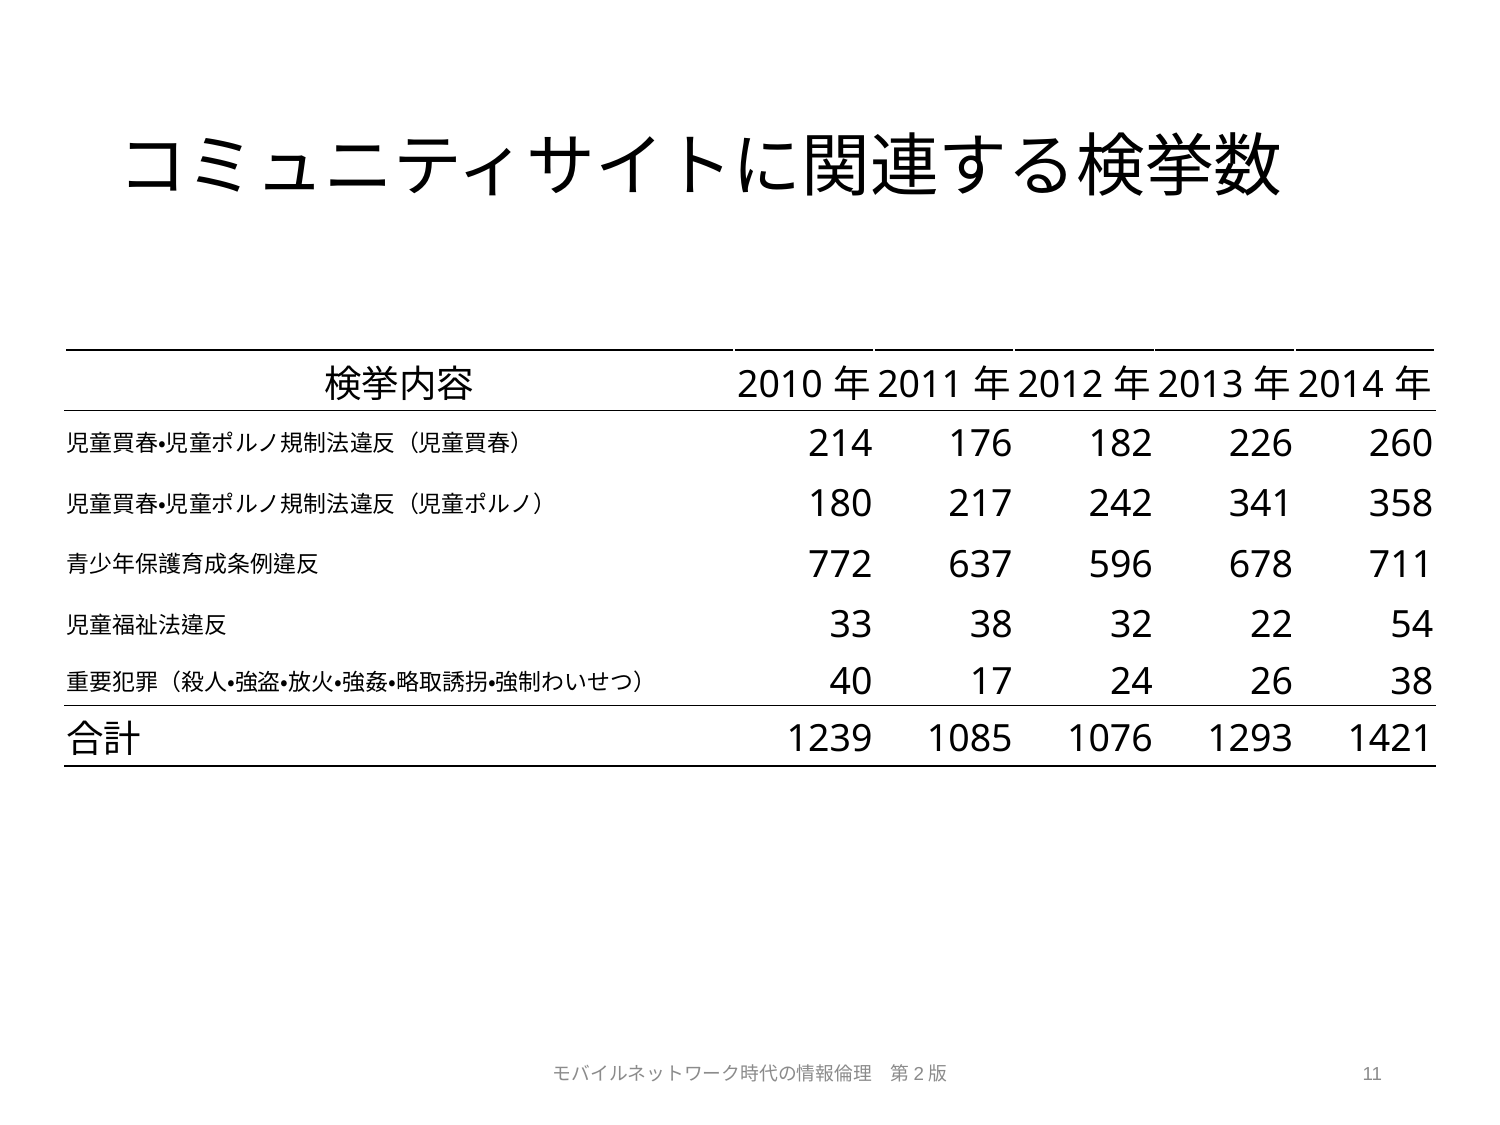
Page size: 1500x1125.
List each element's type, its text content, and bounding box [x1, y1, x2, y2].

table_header 2013年 [1155, 351, 1294, 410]
table_cell 226 [1155, 411, 1294, 470]
table_cell 重要犯罪（殺人・強盗・放火・強姦・略取誘拐・強制わいせつ） [66, 654, 733, 705]
table_cell 214 [735, 411, 873, 470]
table_cell 182 [1015, 411, 1154, 470]
footer モバイルネットワーク時代の情報倫理 第2版 [496, 1042, 1004, 1103]
table_cell 341 [1155, 472, 1294, 531]
table_cell 54 [1296, 593, 1434, 652]
table_cell 合計 [66, 706, 733, 765]
table_header 2012年 [1015, 351, 1154, 410]
table_cell 1421 [1296, 706, 1434, 765]
table_cell 33 [735, 593, 873, 652]
table_cell 児童買春・児童ポルノ規制法違反（児童買春） [66, 411, 733, 470]
table_cell 217 [875, 472, 1013, 531]
table_cell 711 [1296, 533, 1434, 591]
table_cell 358 [1296, 472, 1434, 531]
title コミュニティサイトに関連する検挙数 [103, 59, 1397, 278]
table_cell 242 [1015, 472, 1154, 531]
table_cell 児童買春・児童ポルノ規制法違反（児童ポルノ） [66, 472, 733, 531]
table_cell 40 [735, 654, 873, 705]
table_cell 596 [1015, 533, 1154, 591]
table_cell 772 [735, 533, 873, 591]
table_cell 38 [875, 593, 1013, 652]
table_cell 22 [1155, 593, 1294, 652]
table_header 2011年 [875, 351, 1013, 410]
table_cell 26 [1155, 654, 1294, 705]
slide_number 11 [1059, 1042, 1397, 1103]
table_cell 児童福祉法違反 [66, 593, 733, 652]
table_cell 24 [1015, 654, 1154, 705]
table_cell 1293 [1155, 706, 1294, 765]
table_cell 青少年保護育成条例違反 [66, 533, 733, 591]
table_cell 17 [875, 654, 1013, 705]
table_cell 1085 [875, 706, 1013, 765]
table_header 2010年 [735, 351, 873, 410]
table_header 2014年 [1296, 351, 1434, 410]
table_cell 678 [1155, 533, 1294, 591]
table_cell 38 [1296, 654, 1434, 705]
table_cell 180 [735, 472, 873, 531]
table_cell 176 [875, 411, 1013, 470]
table_cell 32 [1015, 593, 1154, 652]
table_cell 260 [1296, 411, 1434, 470]
table_header 検挙内容 [66, 351, 733, 410]
table_cell 1076 [1015, 706, 1154, 765]
table_cell 1239 [735, 706, 873, 765]
table_cell 637 [875, 533, 1013, 591]
